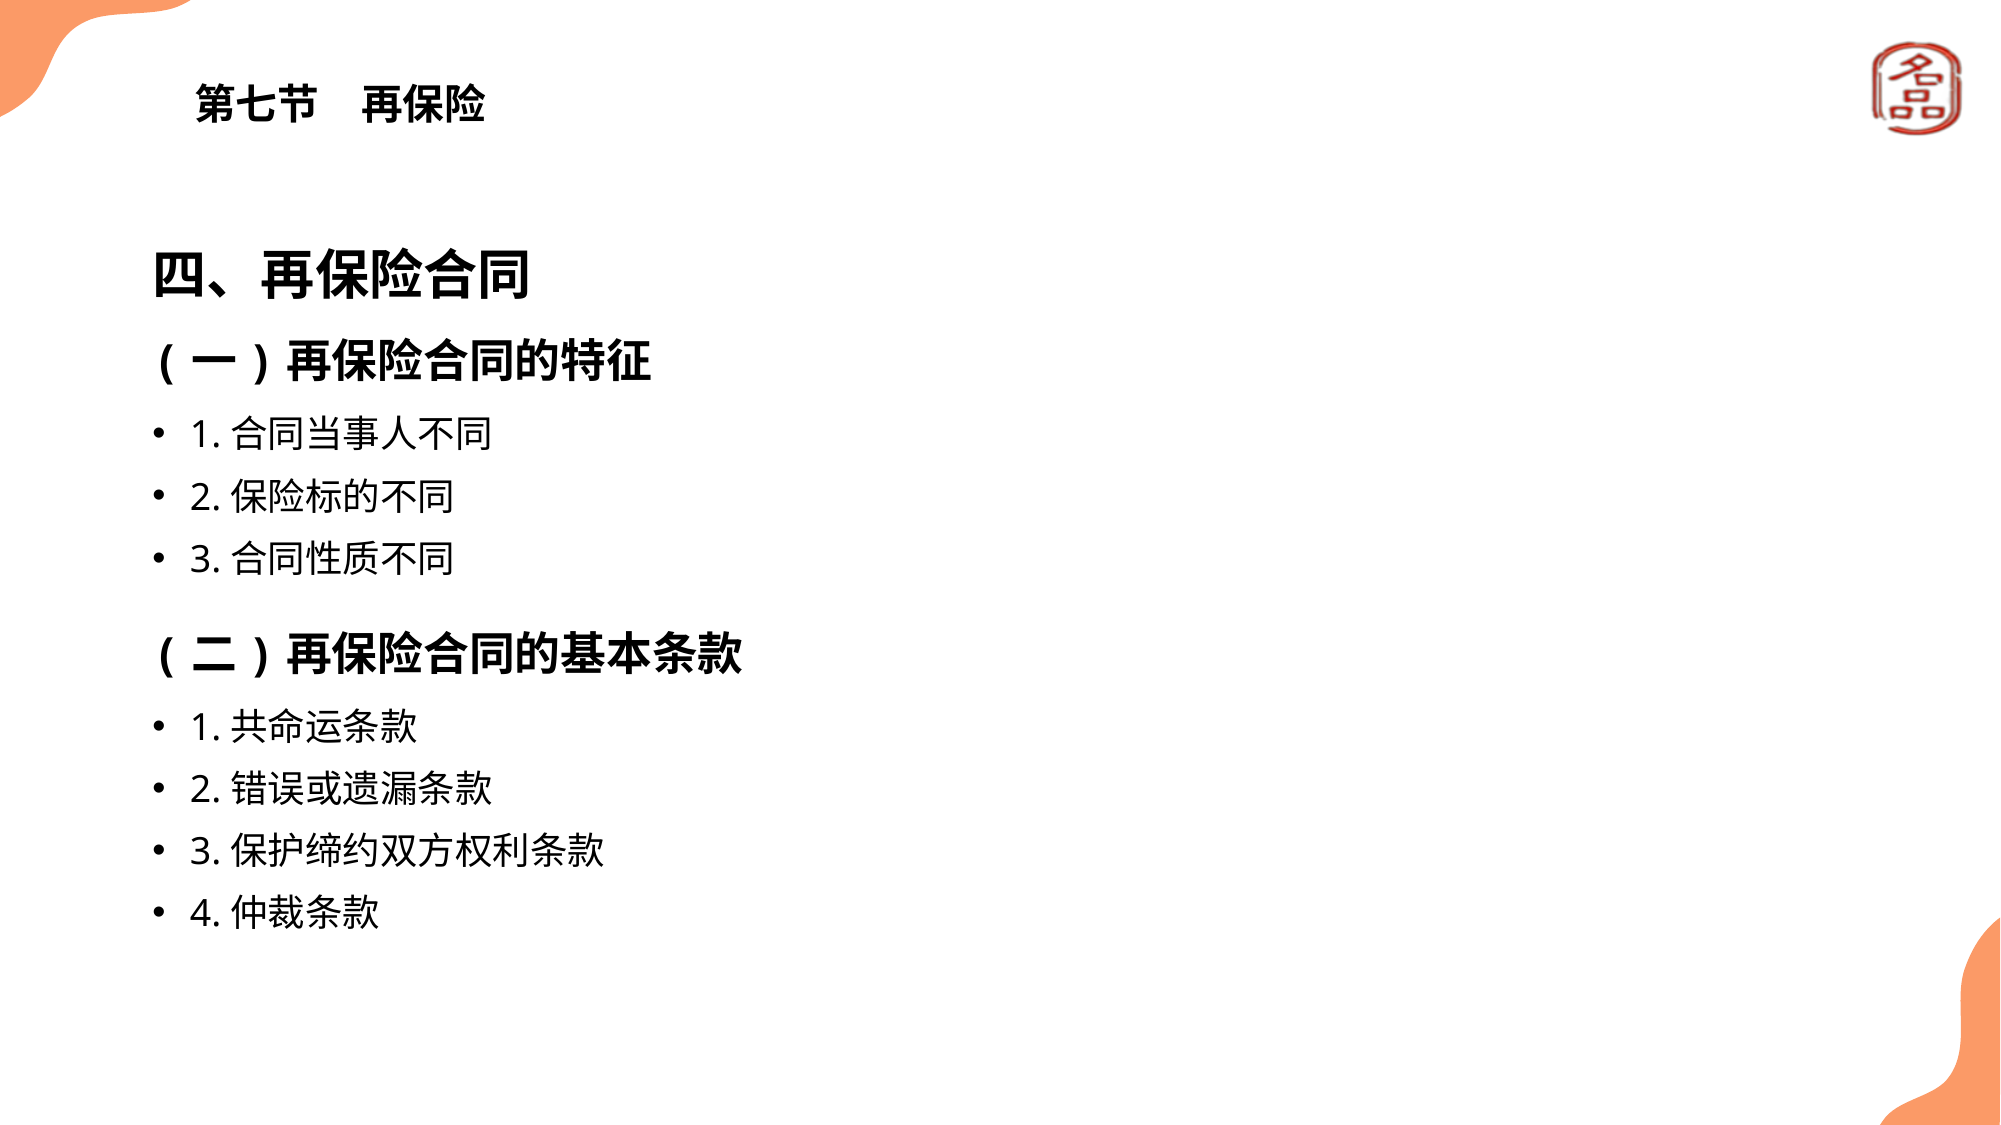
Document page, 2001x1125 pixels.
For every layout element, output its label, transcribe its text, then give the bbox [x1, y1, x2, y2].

list 四、再保险合同 (一)再保险合同的特征 1.合同当事人不同 2.保险标的不同 3.合同性质不同 (二)再保险合同的基本条款 1.共命运条款 2.错误或遗漏条款 3.保护缔约双方权利条款 4.仲裁条款 [137, 217, 1863, 1031]
title 第七节 再保险 [137, 60, 1863, 152]
picture [1861, 10, 1990, 147]
